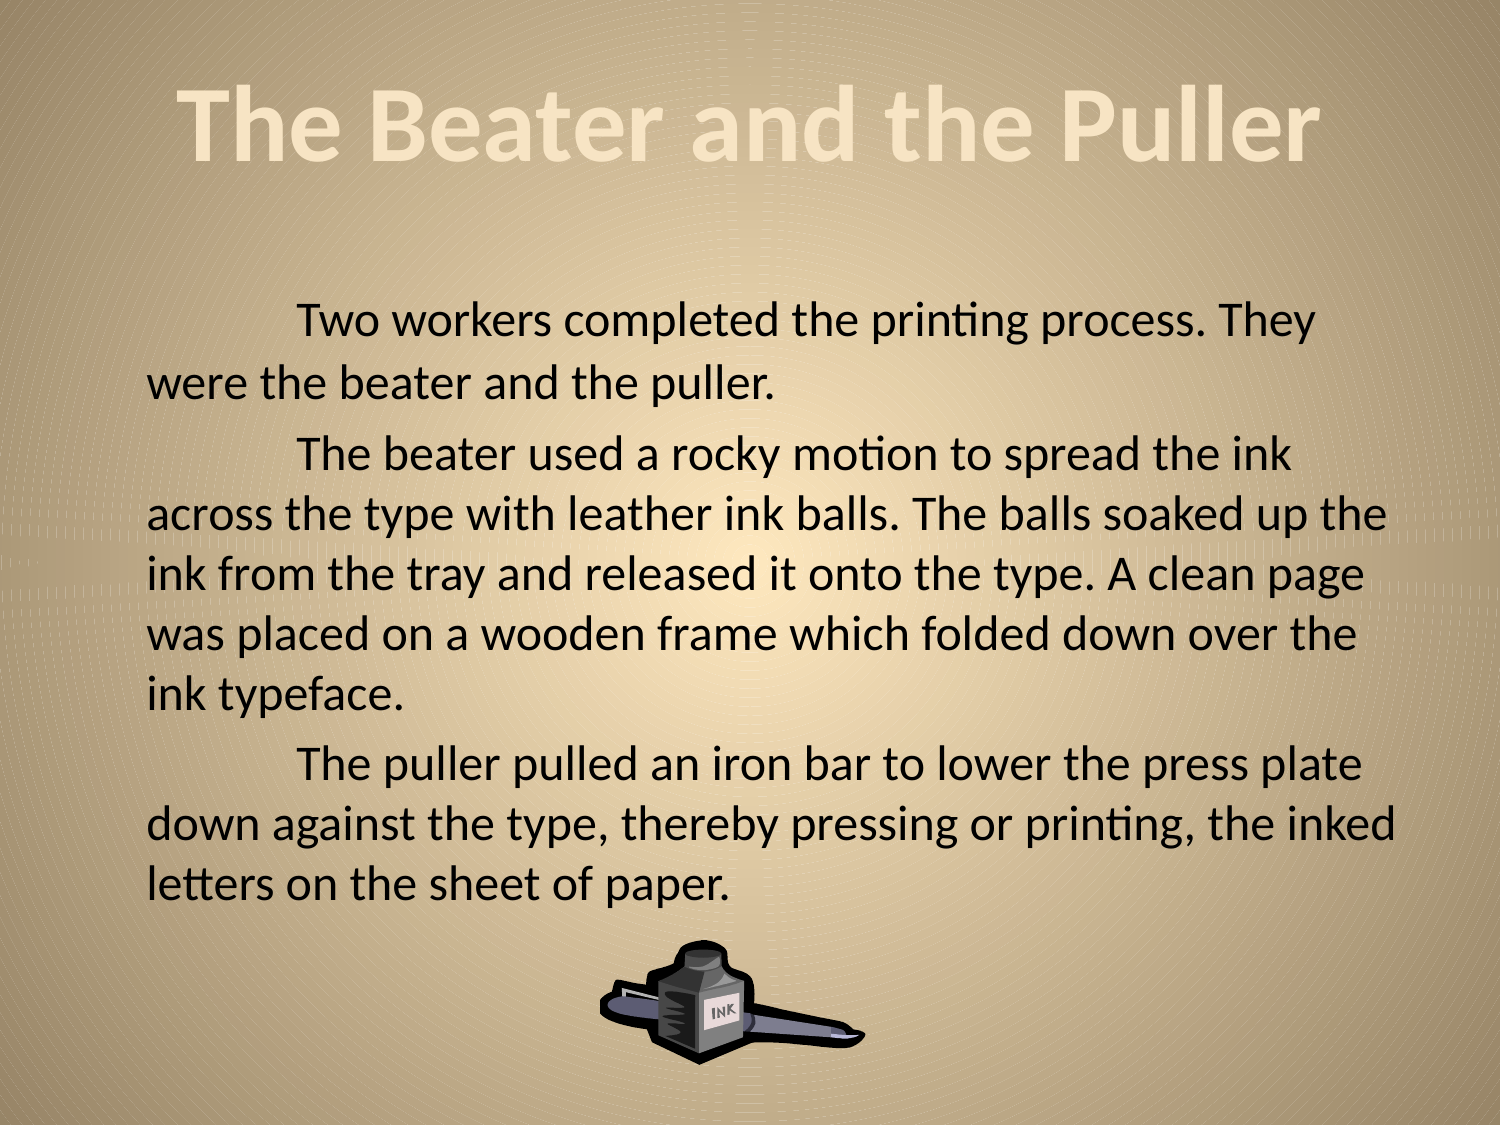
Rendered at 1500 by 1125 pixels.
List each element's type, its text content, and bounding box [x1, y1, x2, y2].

picture [599, 937, 869, 1068]
title The Beater and the Puller [75, 45, 1425, 262]
list Two workers completed the printing process. They were the beater and the puller. The beater used a rocky motion to spread the ink across the type with leather ink balls. The balls soaked up the ink from the tray and released it onto the type. A clean page was placed on a wooden frame which folded down over the ink typeface. The puller pulled an iron bar to lower the press plate down against the type, thereby pressing or printing, the inked letters on the sheet of paper. [75, 262, 1425, 925]
